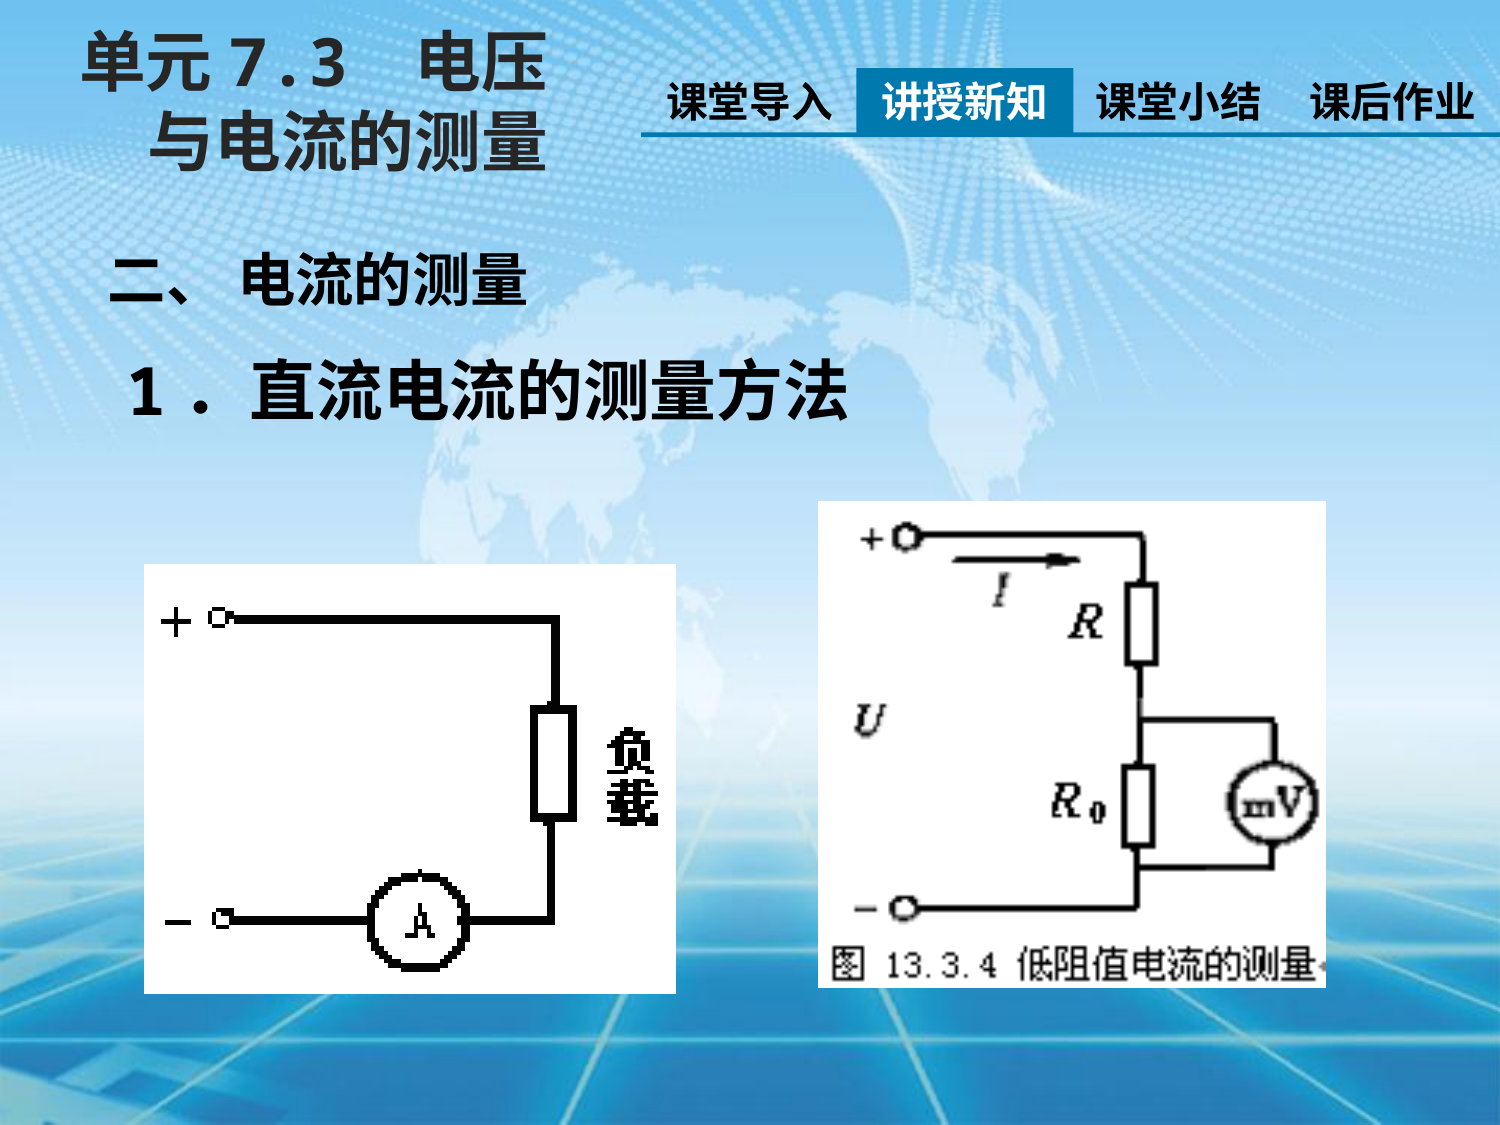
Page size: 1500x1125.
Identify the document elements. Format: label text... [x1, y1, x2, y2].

text_box 1．直流电流的测量方法 [111, 340, 1459, 1086]
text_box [22, 12, 1500, 190]
picture [0, 0, 1500, 1125]
text_box 二、 电流的测量 [92, 244, 1443, 311]
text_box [143, 564, 676, 994]
